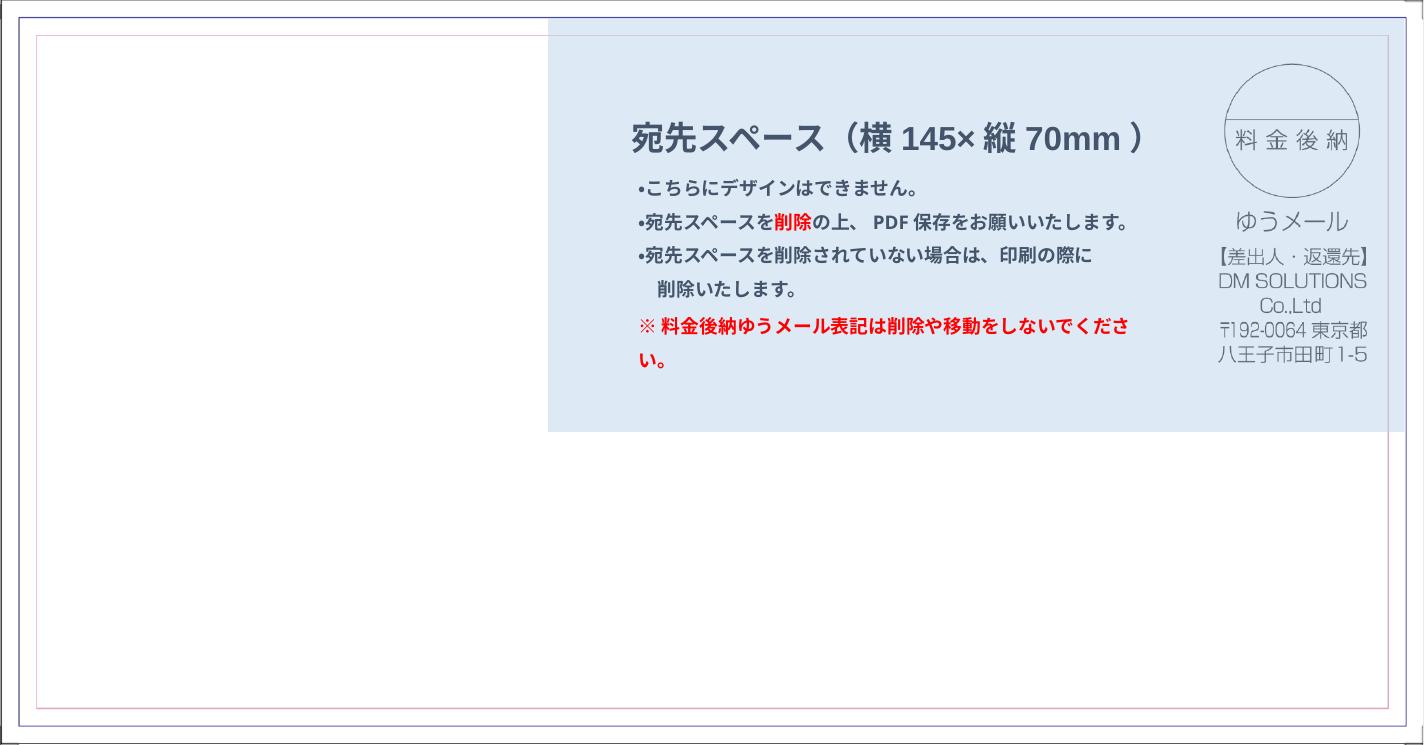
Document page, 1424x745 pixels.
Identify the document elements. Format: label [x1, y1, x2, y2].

text_box [548, 18, 1405, 432]
picture [0, 0, 1424, 745]
